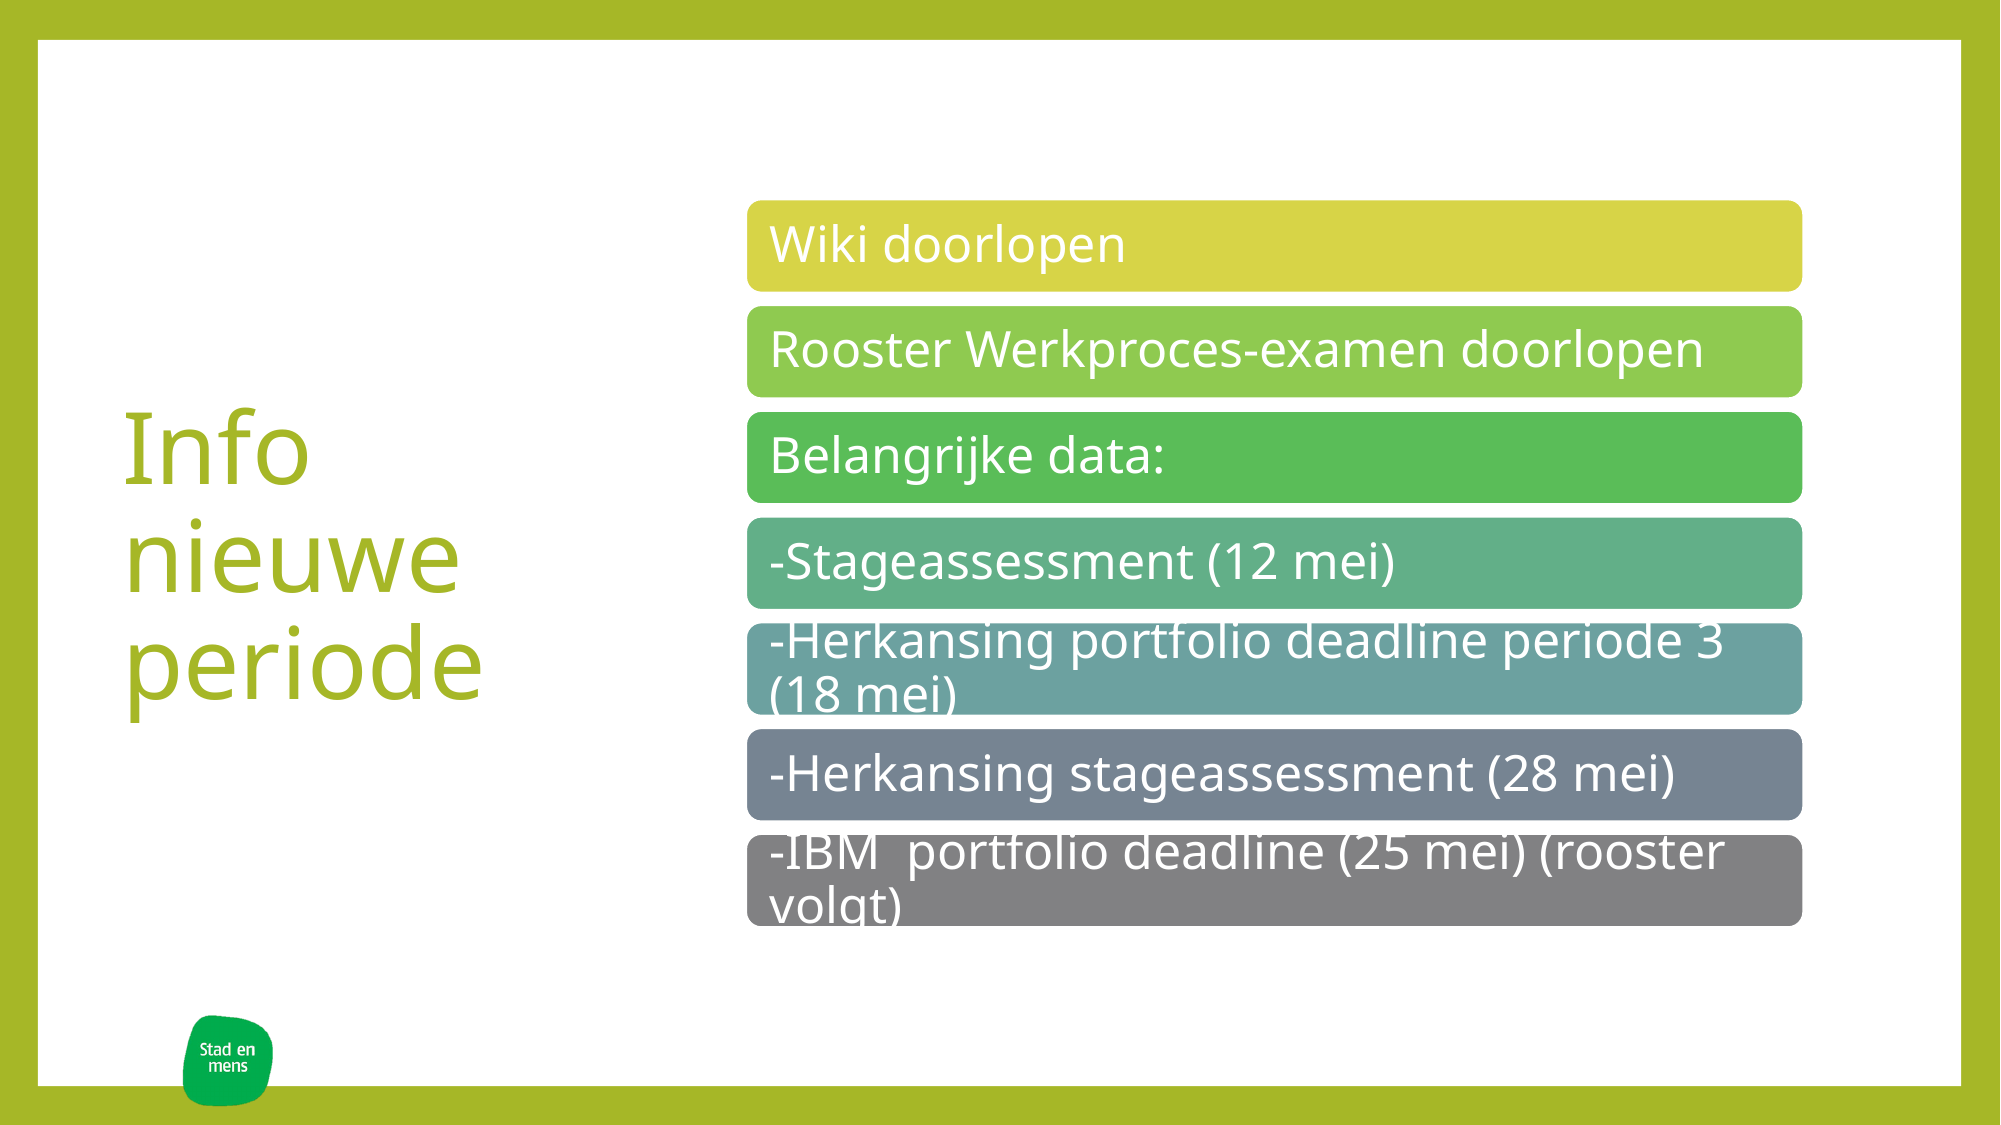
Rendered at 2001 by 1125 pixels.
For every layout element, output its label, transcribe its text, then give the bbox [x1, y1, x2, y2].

picture [179, 1020, 273, 1110]
title Info nieuwe periode [107, 99, 659, 1020]
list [745, 196, 1805, 931]
